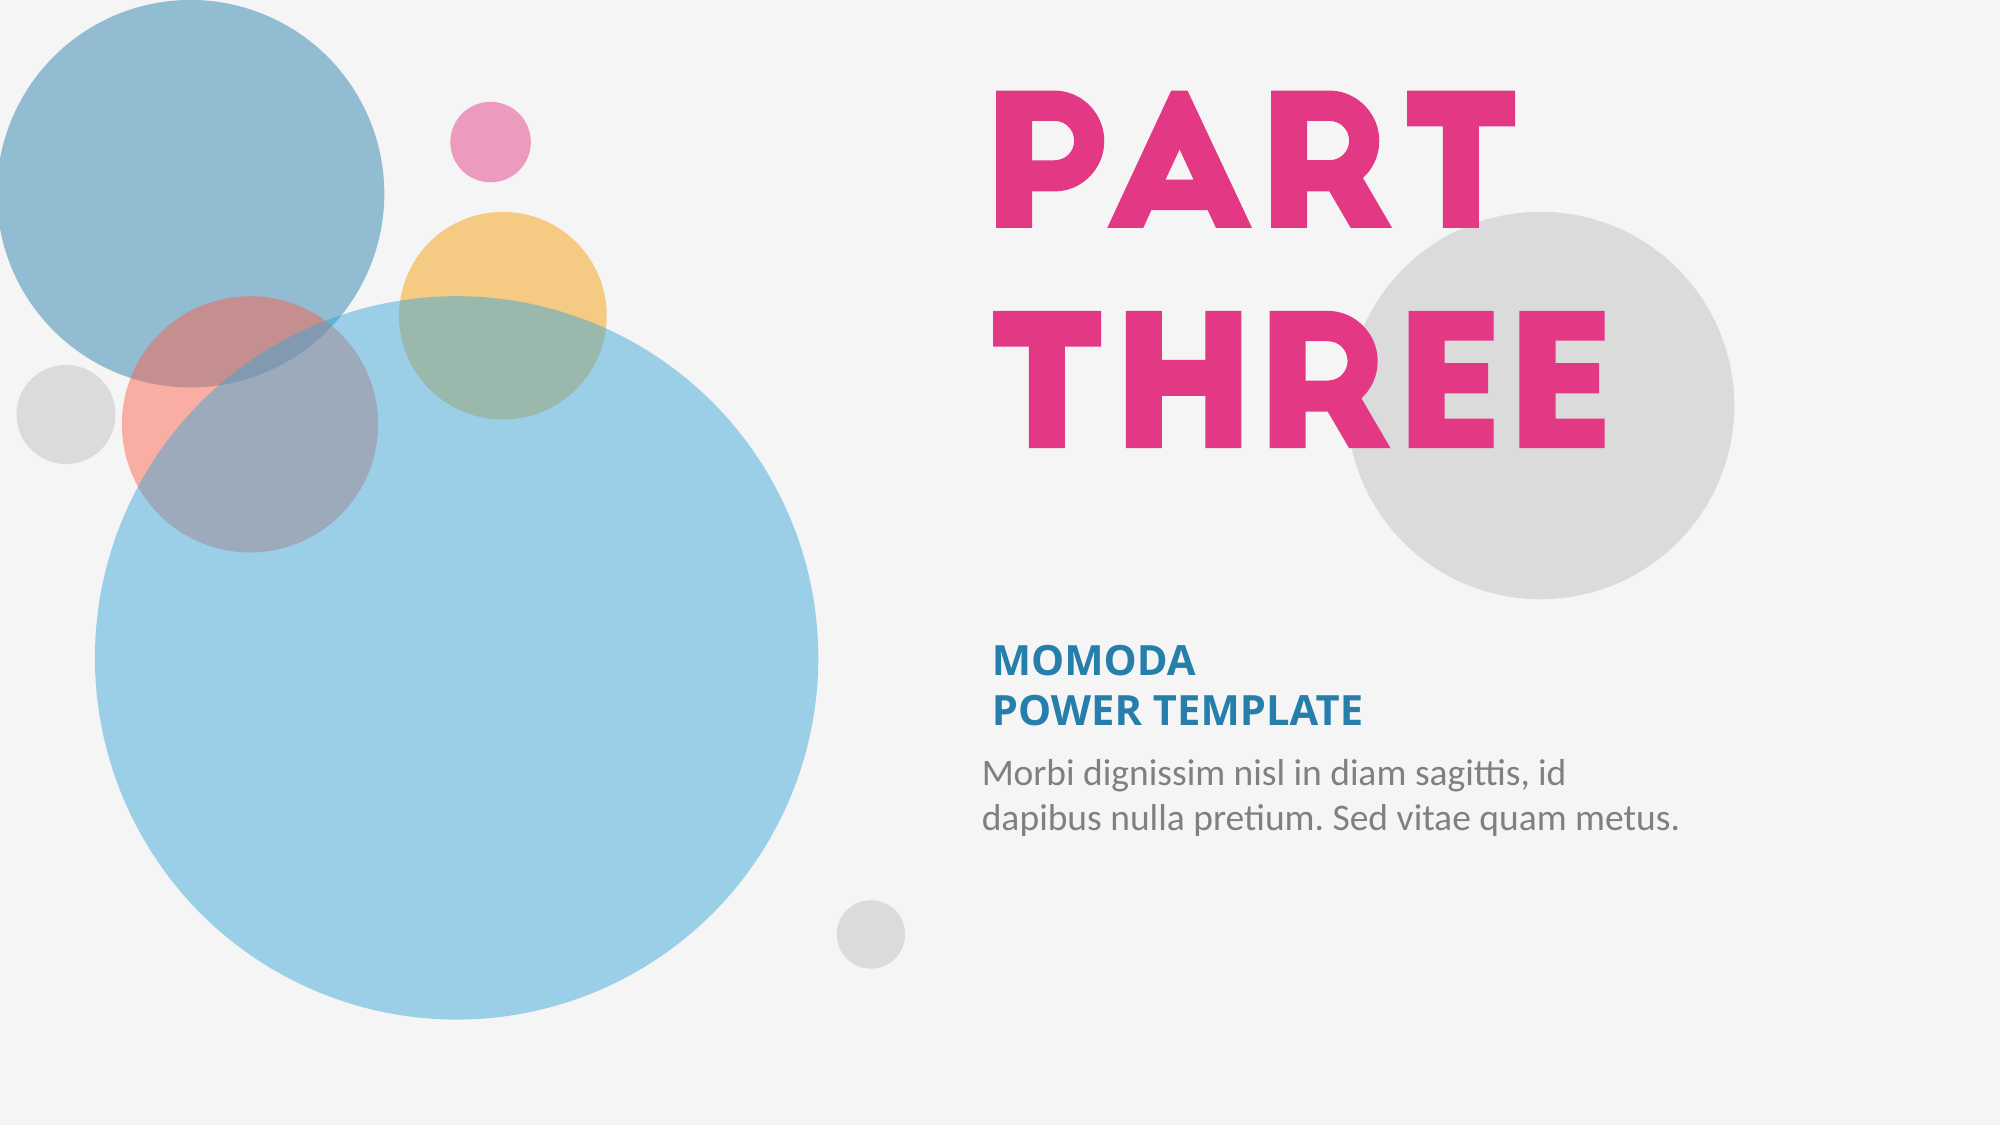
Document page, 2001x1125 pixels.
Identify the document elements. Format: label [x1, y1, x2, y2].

text_box [1105, 89, 1254, 229]
text_box [992, 310, 1102, 449]
text_box [967, 628, 1702, 847]
text_box [93, 295, 820, 1021]
text_box [1518, 310, 1606, 449]
text_box [1350, 210, 1736, 601]
text_box [995, 89, 1106, 229]
text_box [120, 295, 325, 486]
text_box [0, 0, 386, 379]
text_box [15, 363, 117, 466]
text_box [1408, 310, 1495, 449]
text_box [835, 899, 907, 970]
text_box [399, 210, 608, 327]
text_box [1270, 89, 1394, 229]
text_box [1125, 310, 1242, 449]
text_box [1406, 89, 1516, 229]
text_box [449, 100, 532, 184]
text_box [1268, 309, 1393, 450]
